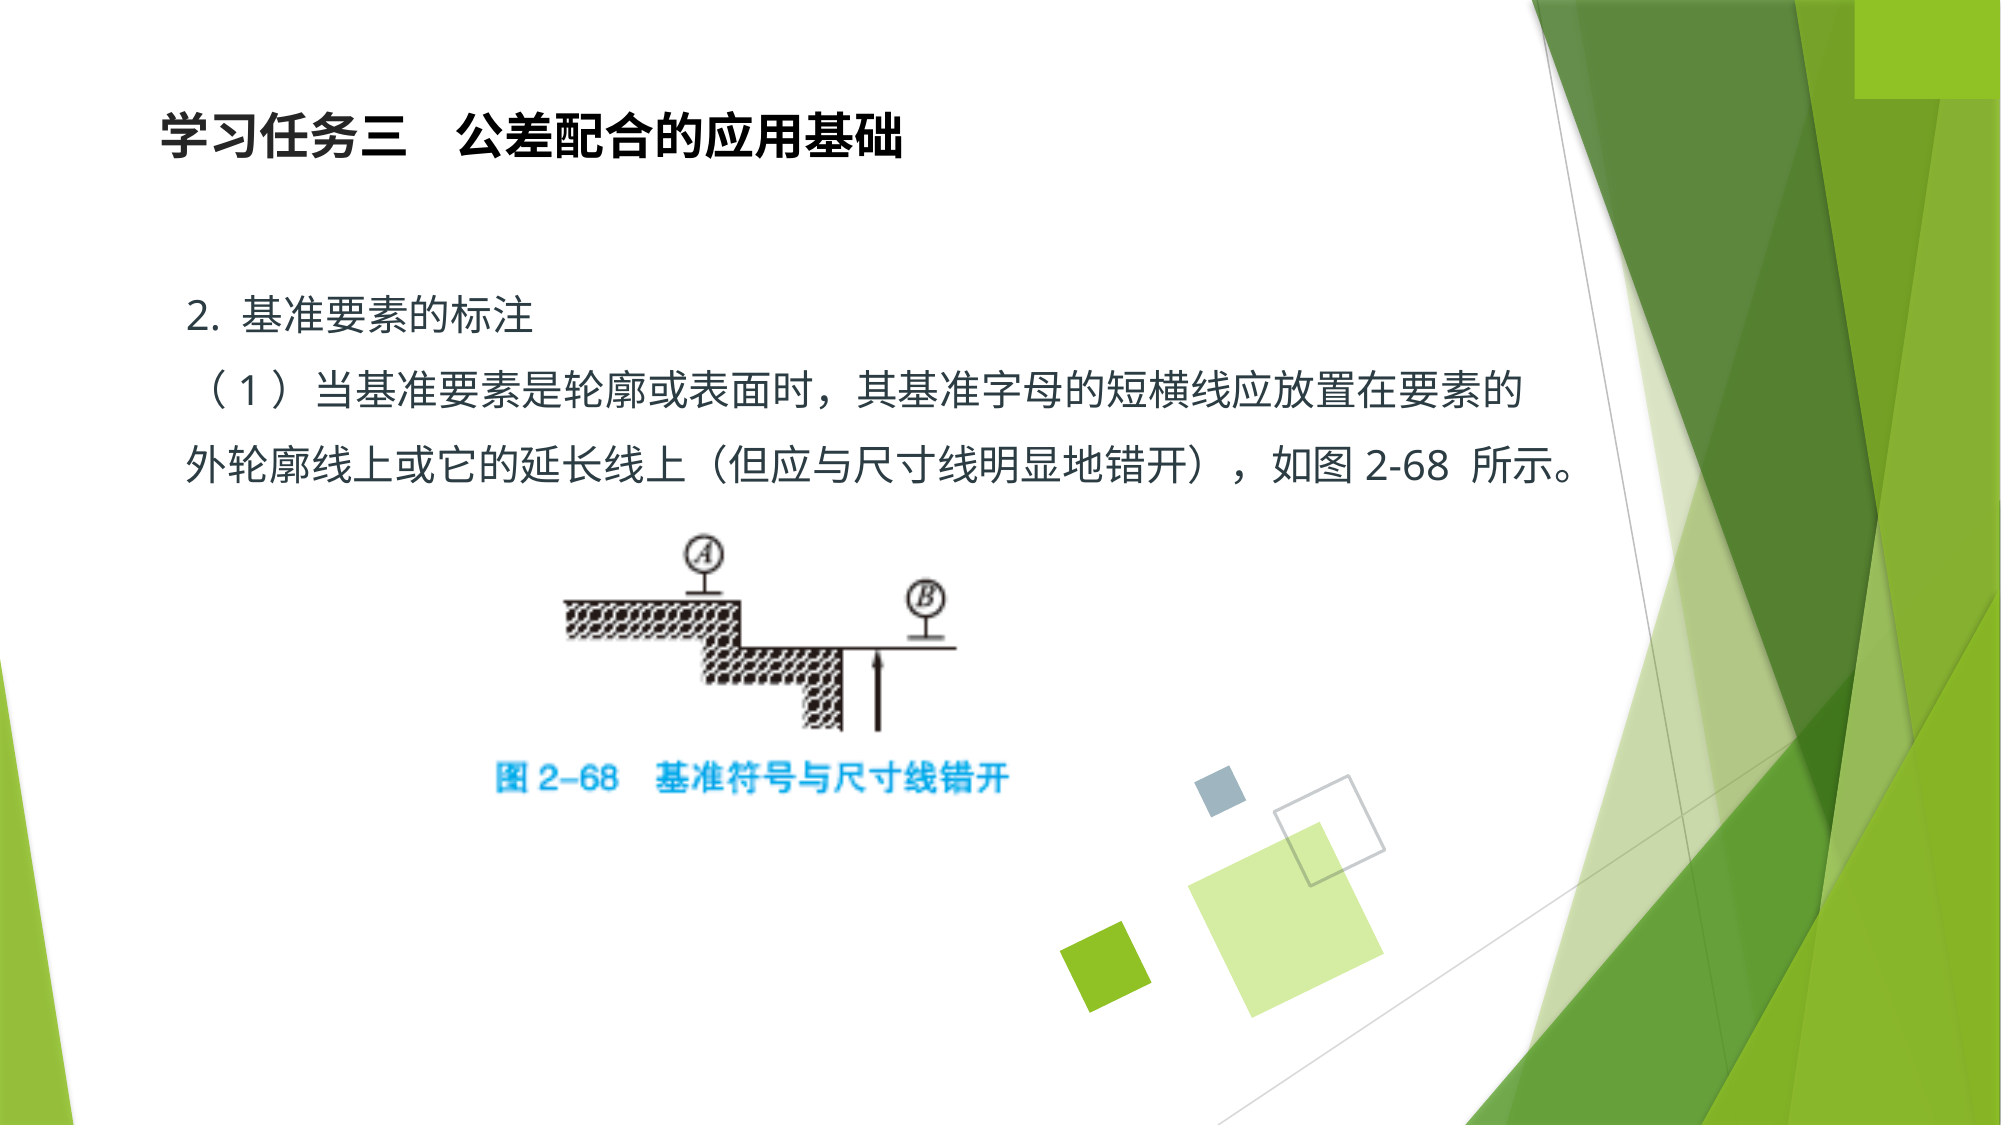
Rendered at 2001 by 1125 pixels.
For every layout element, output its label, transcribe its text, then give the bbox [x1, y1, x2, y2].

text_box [1056, 763, 1390, 1025]
text_box 2. 基准要素的标注 （1）当基准要素是轮廓或表面时，其基准字母的短横线应放置在要素的外轮廓线上或它的延长线上（但应与尺寸线明显地错开），如图2-68 所示。 [171, 256, 1580, 497]
text_box 学习任务三 公差配合的应用基础 [144, 85, 1856, 216]
text_box [1853, 0, 2000, 100]
picture [448, 504, 1072, 817]
